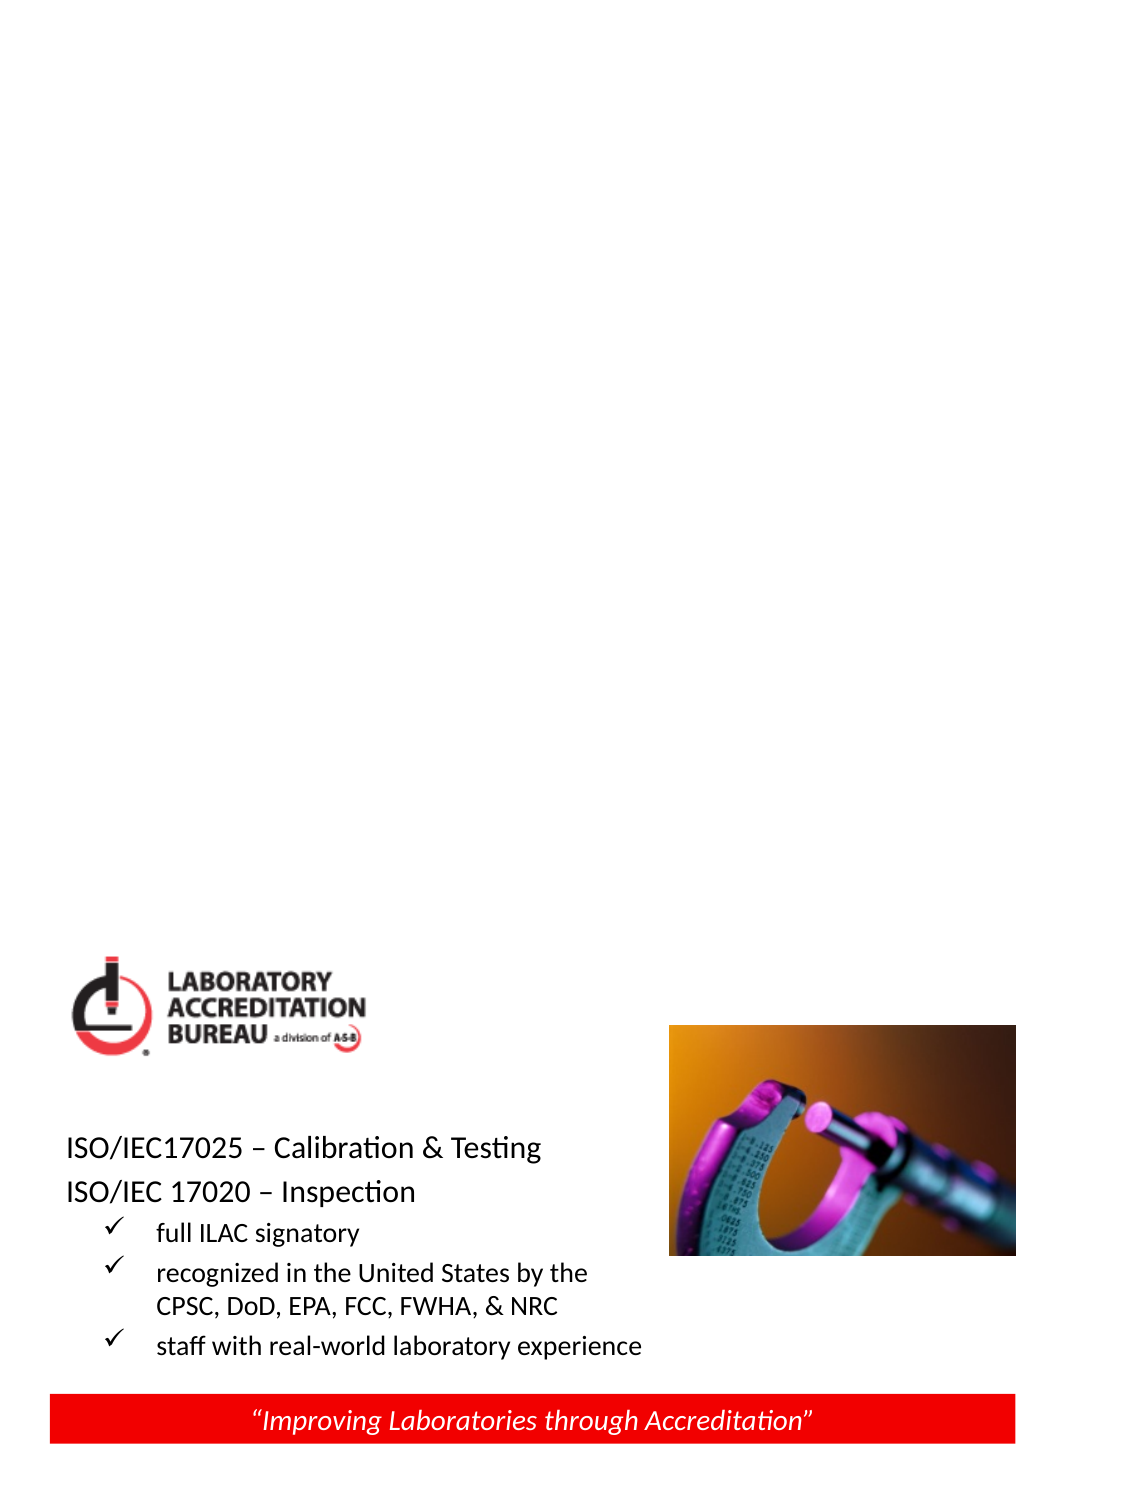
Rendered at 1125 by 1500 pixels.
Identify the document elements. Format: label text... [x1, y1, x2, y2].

picture [669, 1024, 1016, 1257]
picture [49, 949, 388, 1065]
text_box ISO/IEC17025 – Calibration & Testing ISO/IEC 17020 – Inspection full ILAC signatory recognized in the United States by the CPSC, DoD, EPA, FCC, FWHA, & NRC staff with real-world laboratory experience [51, 1118, 670, 1394]
text_box “Improving Laboratories through Accreditation” [49, 1393, 1016, 1444]
